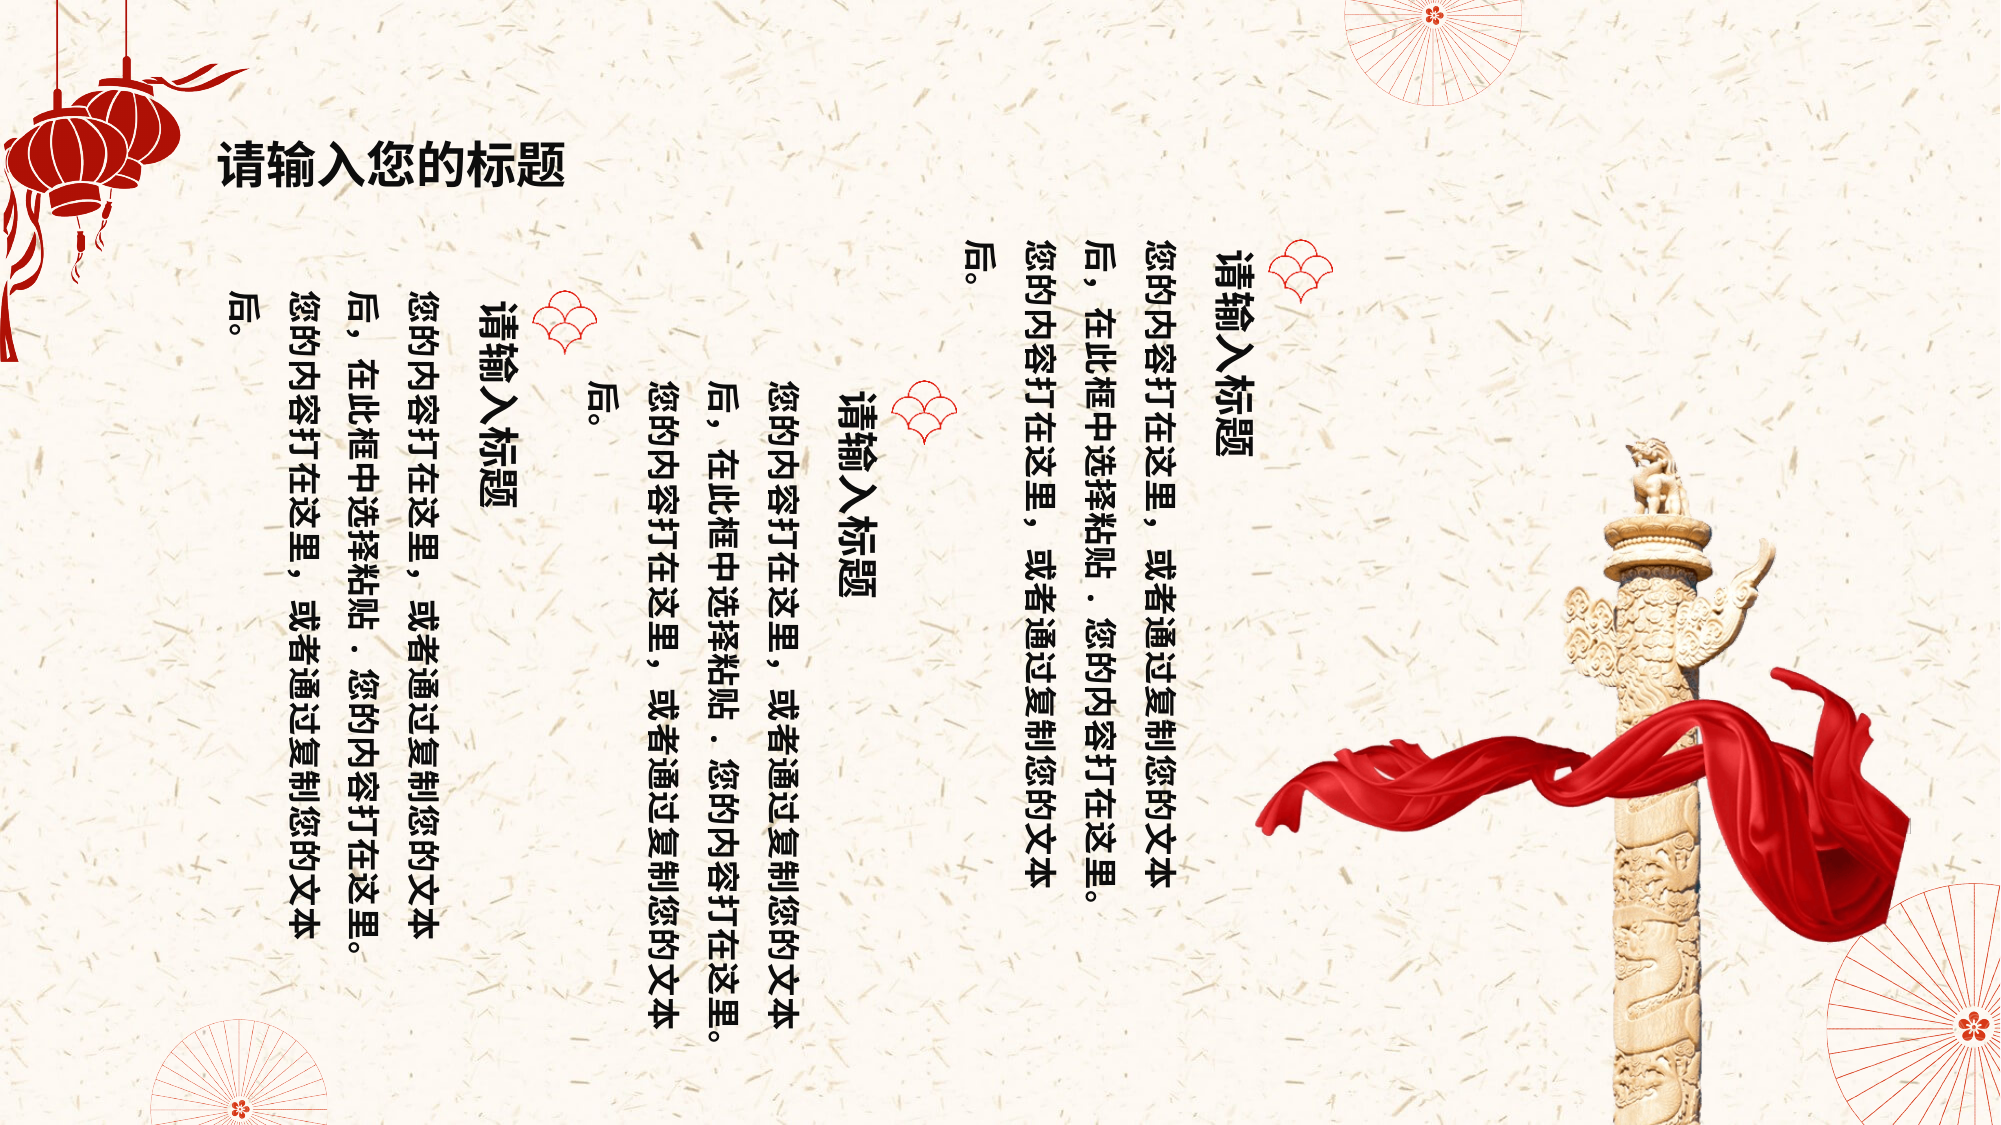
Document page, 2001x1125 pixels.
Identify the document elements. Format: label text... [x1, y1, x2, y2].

text_box 请输入您的标题 [250, 125, 597, 201]
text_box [582, 375, 957, 1031]
picture [0, 0, 2001, 1125]
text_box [222, 286, 597, 942]
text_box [958, 234, 1333, 891]
